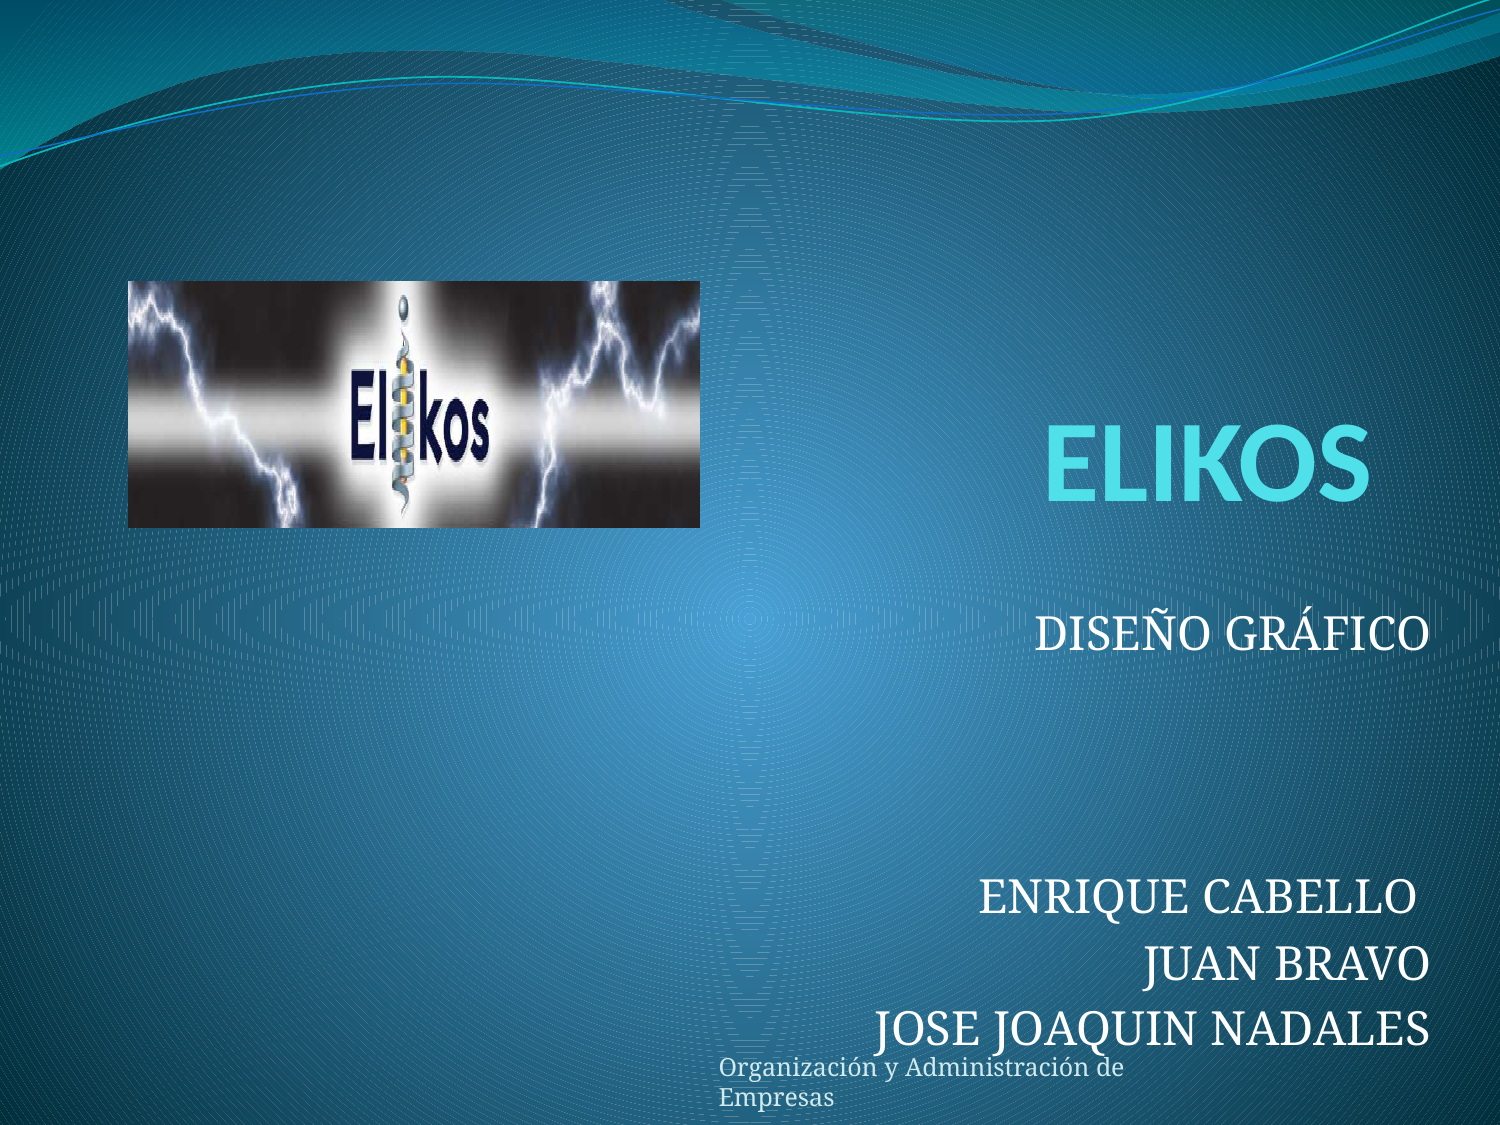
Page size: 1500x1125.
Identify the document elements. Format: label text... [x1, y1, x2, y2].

title ELIKOS [87, 224, 1376, 525]
subtitle DISEÑO GRÁFICO ENRIQUE CABELLO JUAN BRAVO JOSE JOAQUIN NADALES [87, 529, 1442, 1067]
title FOTÓGRAFO [121, 282, 128, 525]
title FOTÓGRAFO [700, 283, 706, 525]
footer Organización y Administración de Empresas [718, 1051, 1219, 1112]
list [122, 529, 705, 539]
picture [128, 280, 700, 528]
